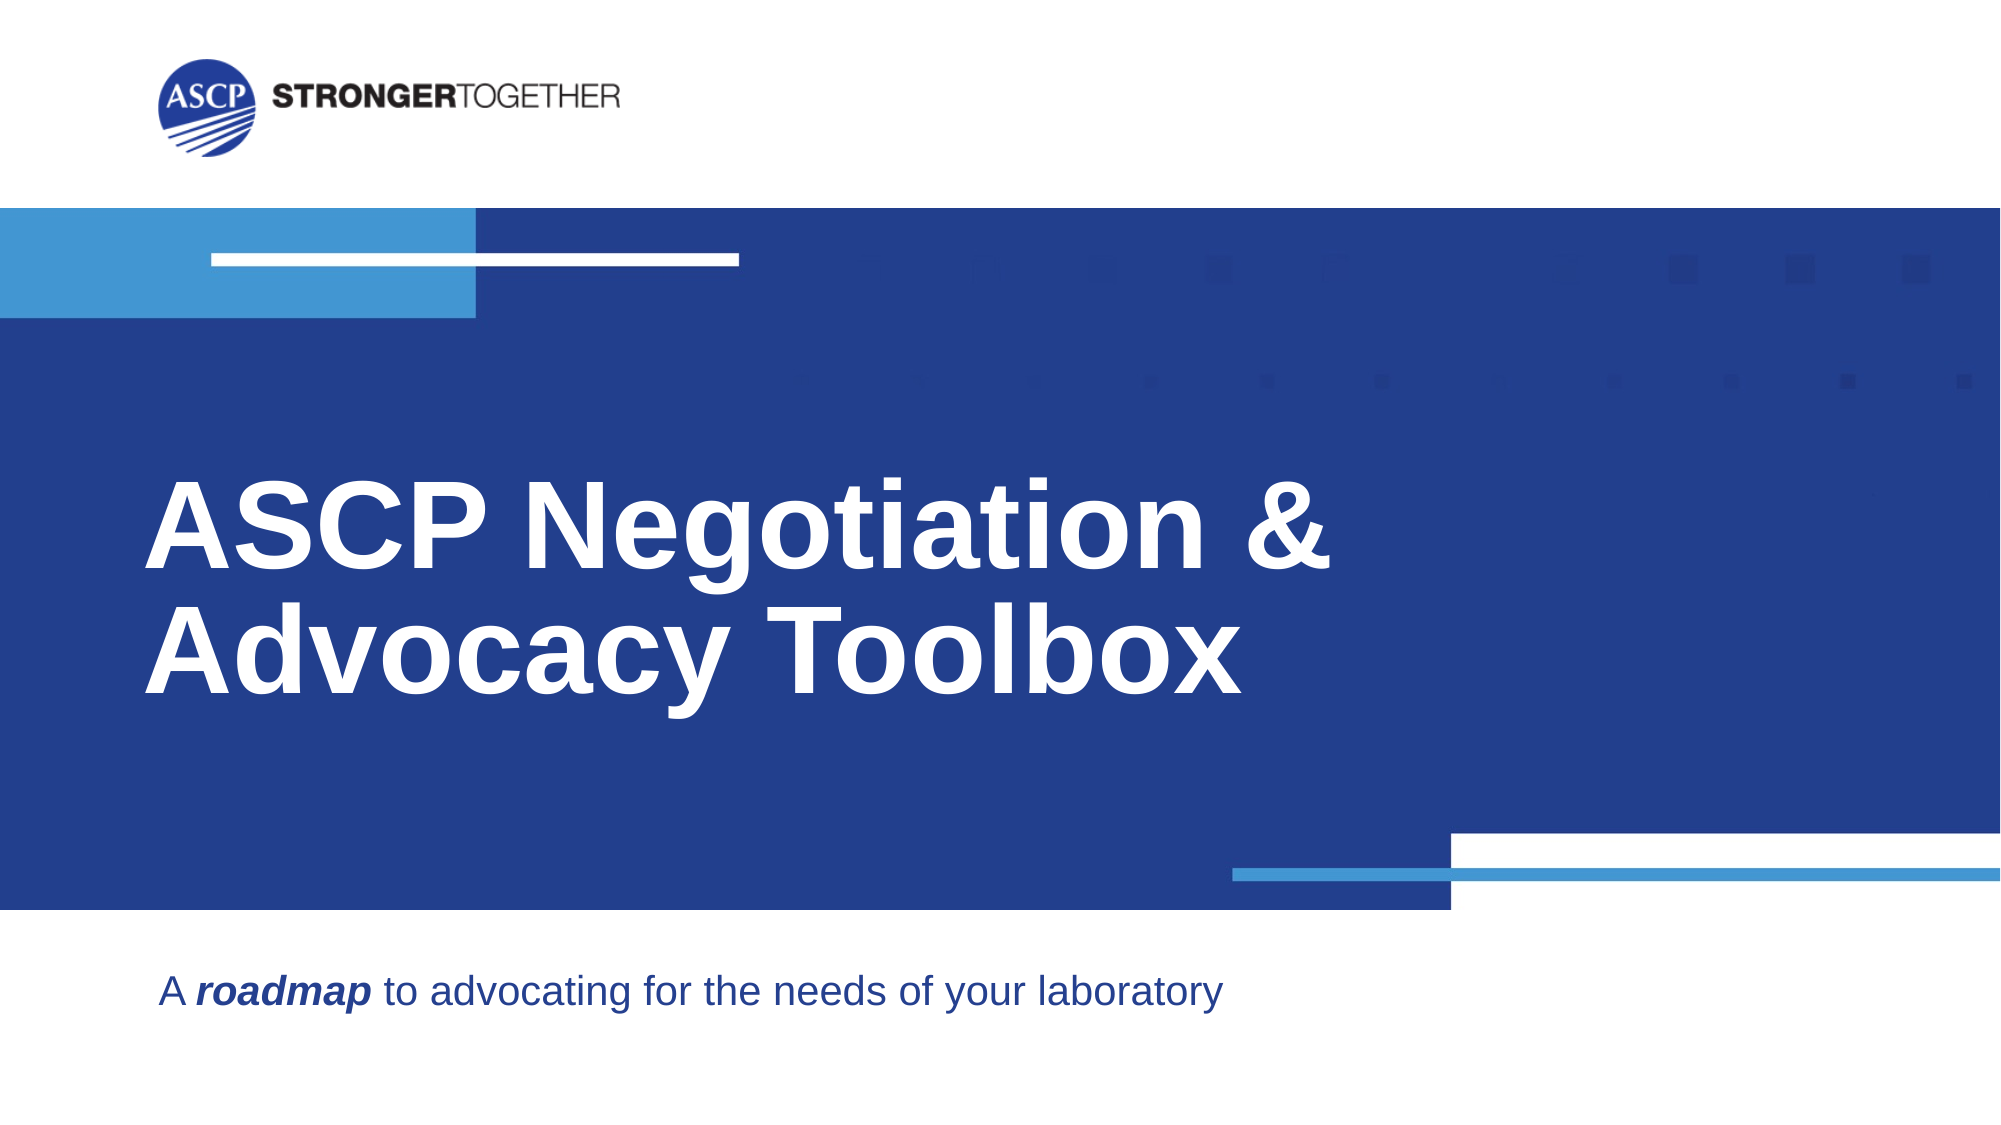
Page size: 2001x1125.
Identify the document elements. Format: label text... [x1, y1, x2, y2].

title ASCP Negotiation & Advocacy Toolbox [127, 320, 1644, 867]
picture [158, 59, 620, 157]
picture [0, 208, 2001, 910]
subtitle A roadmap to advocating for the needs of your laboratory [143, 883, 1368, 1104]
